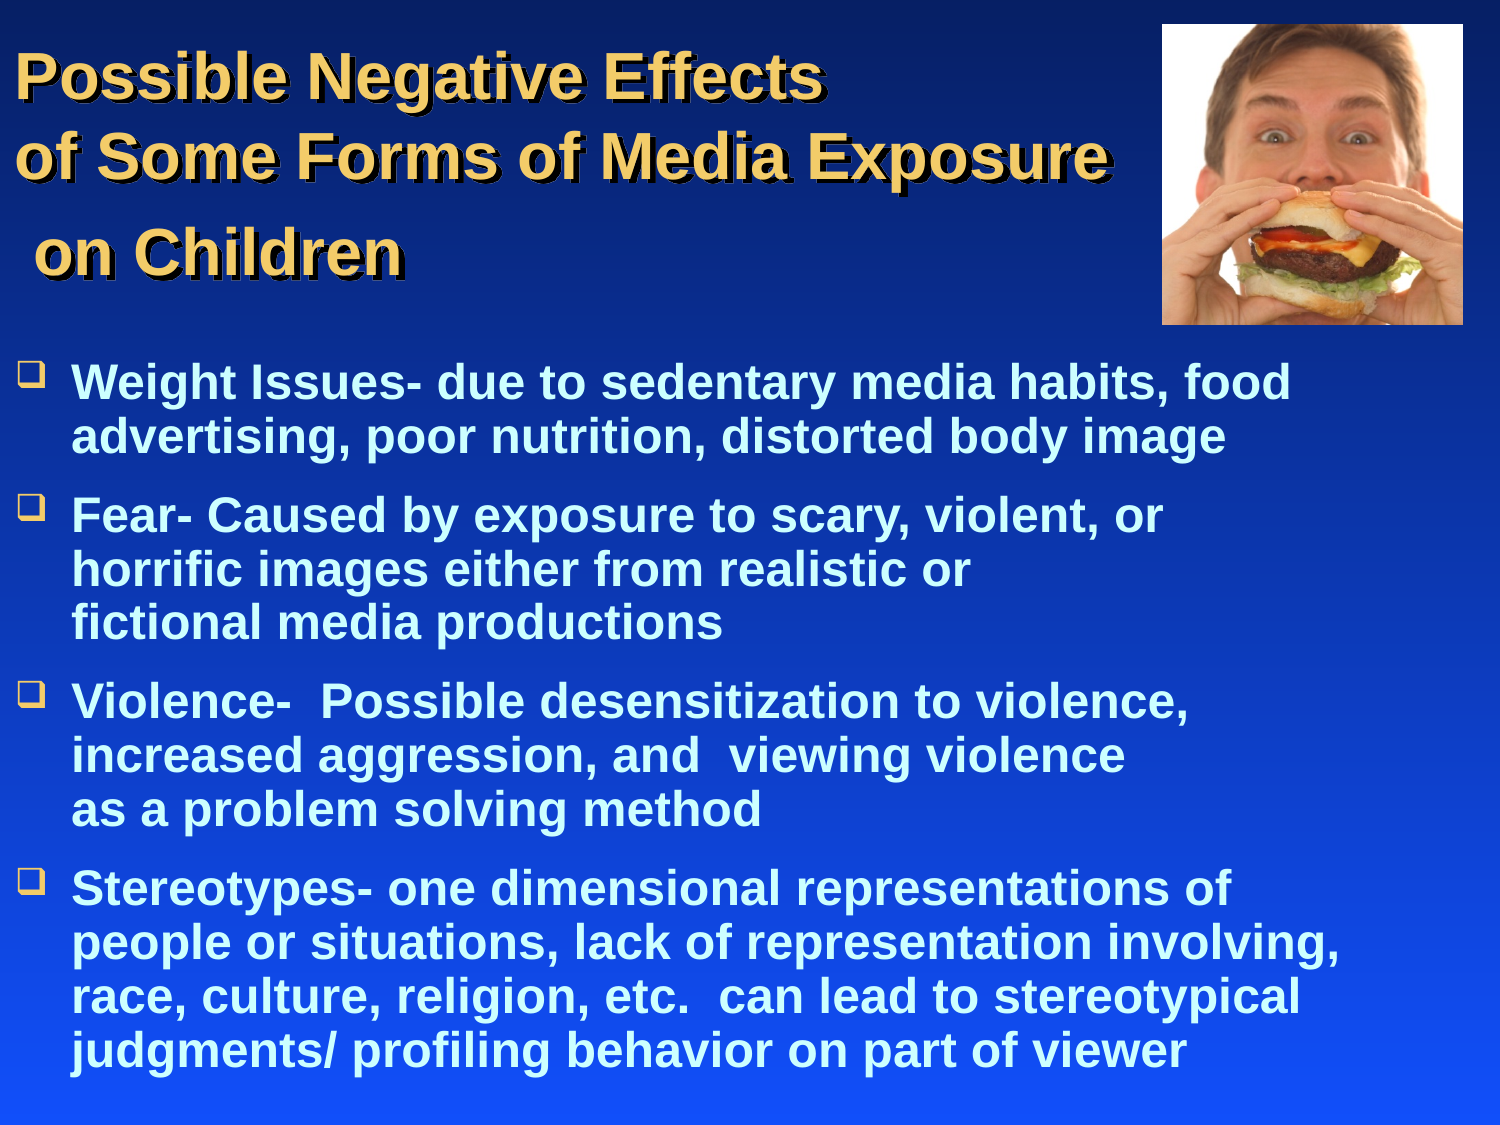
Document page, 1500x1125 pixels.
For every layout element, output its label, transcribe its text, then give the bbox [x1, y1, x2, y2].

text_box Possible Negative Effects of Some Forms of Media Exposure on Children [0, 87, 1157, 238]
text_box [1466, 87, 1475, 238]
text_box Weight Issues- due to sedentary media habits, food advertising, poor nutrition, distorted body image Fear- Caused by exposure to scary, violent, or horrific images either from realistic or fictional media productions Violence- Possible desensitization to violence, increased aggression, and viewing violence as a problem solving method Stereotypes- one dimensional representations of people or situations, lack of representation involving, race, culture, religion, etc. can lead to stereotypical judgments/ profiling behavior on part of viewer [0, 348, 1388, 1086]
picture [1162, 24, 1463, 326]
